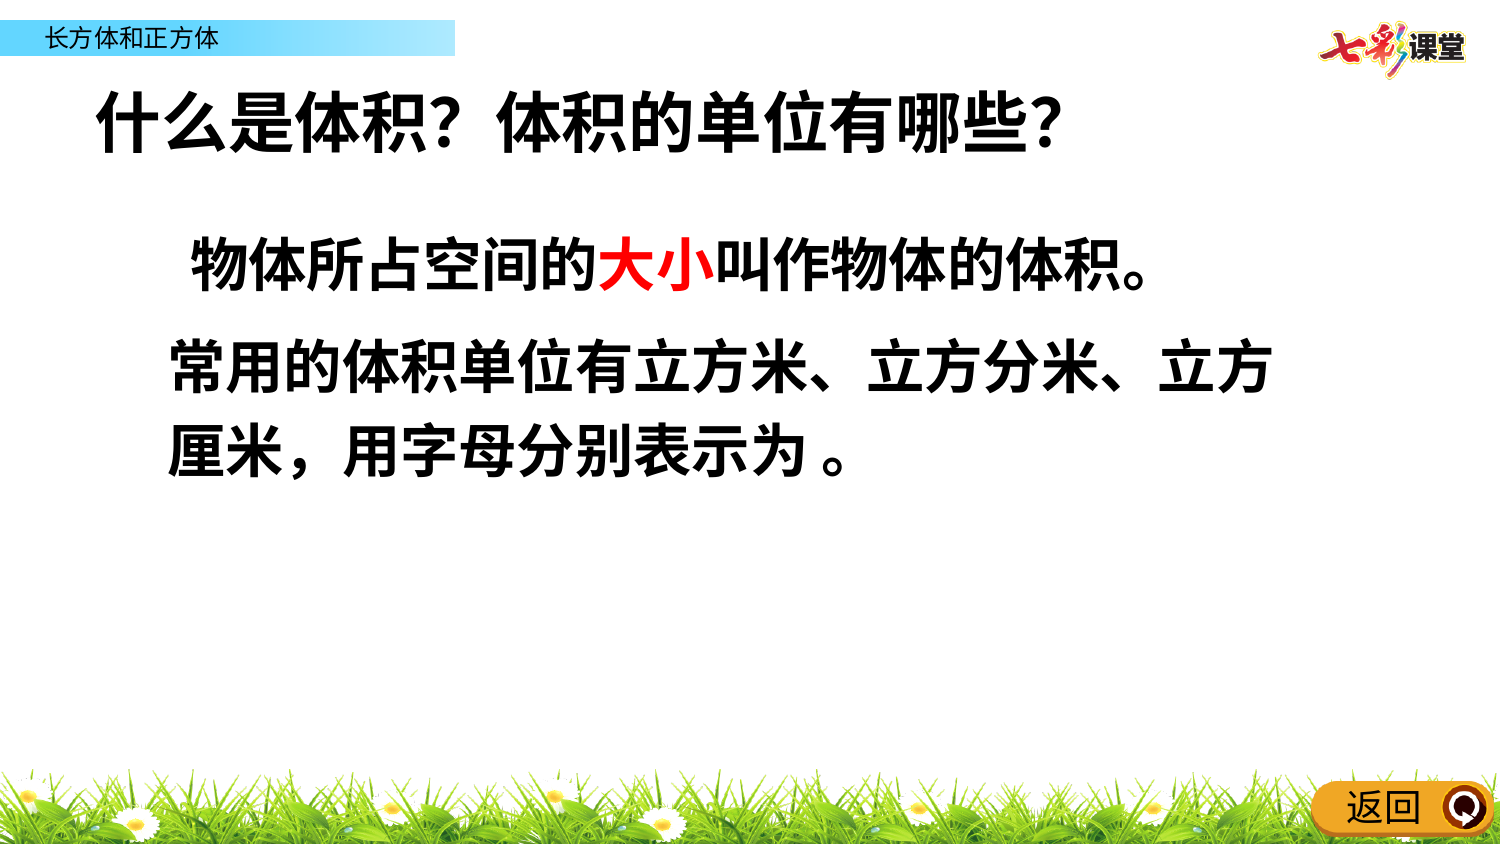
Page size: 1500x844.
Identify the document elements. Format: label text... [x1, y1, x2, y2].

picture [1316, 20, 1468, 80]
picture [0, 769, 1500, 844]
text_box 什么是体积？体积的单位有哪些？ [83, 58, 1210, 166]
text_box 物体所占空间的大小叫作物体的体积。 [178, 208, 1197, 304]
